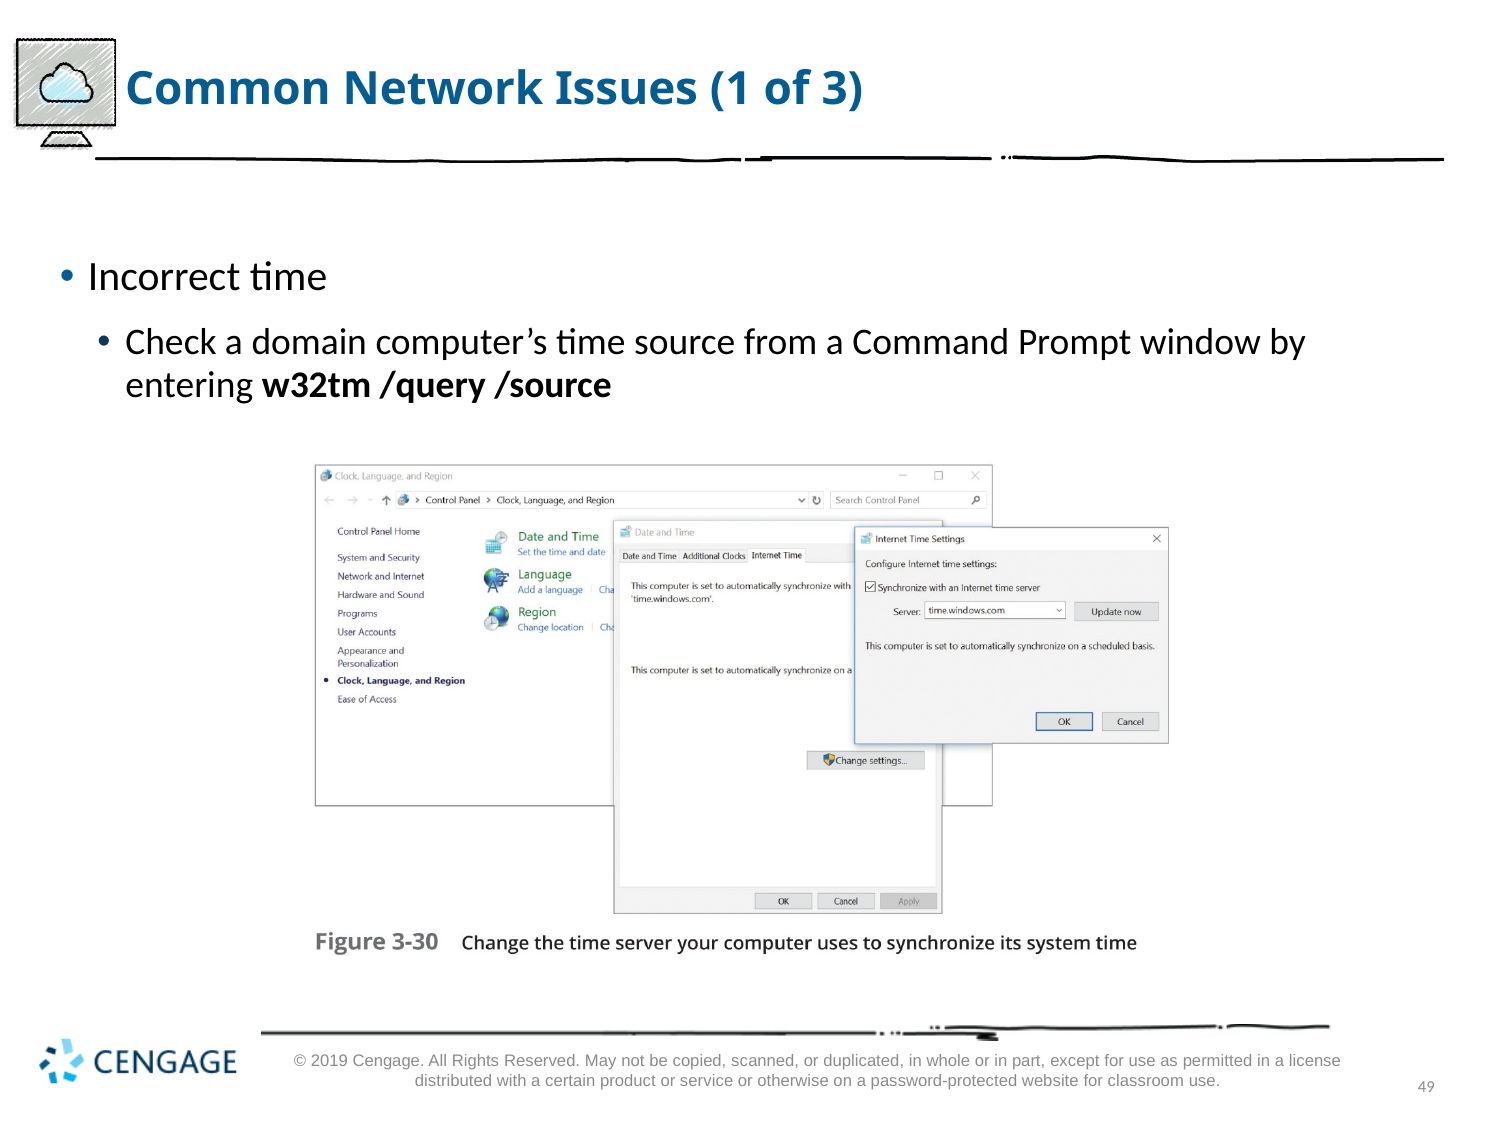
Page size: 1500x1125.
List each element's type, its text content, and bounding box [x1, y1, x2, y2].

picture [95, 155, 1444, 163]
footer © 2019 Cengage. All Rights Reserved. May not be copied, scanned, or duplicated, in whole or in part, except for use as permitted in a license distributed with a certain product or service or otherwise on a password-protected website for classroom use. [262, 1050, 1375, 1091]
picture [19, 1025, 249, 1096]
list Incorrect time Check a domain computer’s time source from a Command Prompt window by entering w32tm /query /source [59, 252, 1441, 408]
title Common Network Issues (1 of 3) [125, 66, 1442, 116]
picture [261, 1024, 1331, 1041]
picture [13, 36, 117, 151]
picture [312, 462, 1172, 958]
